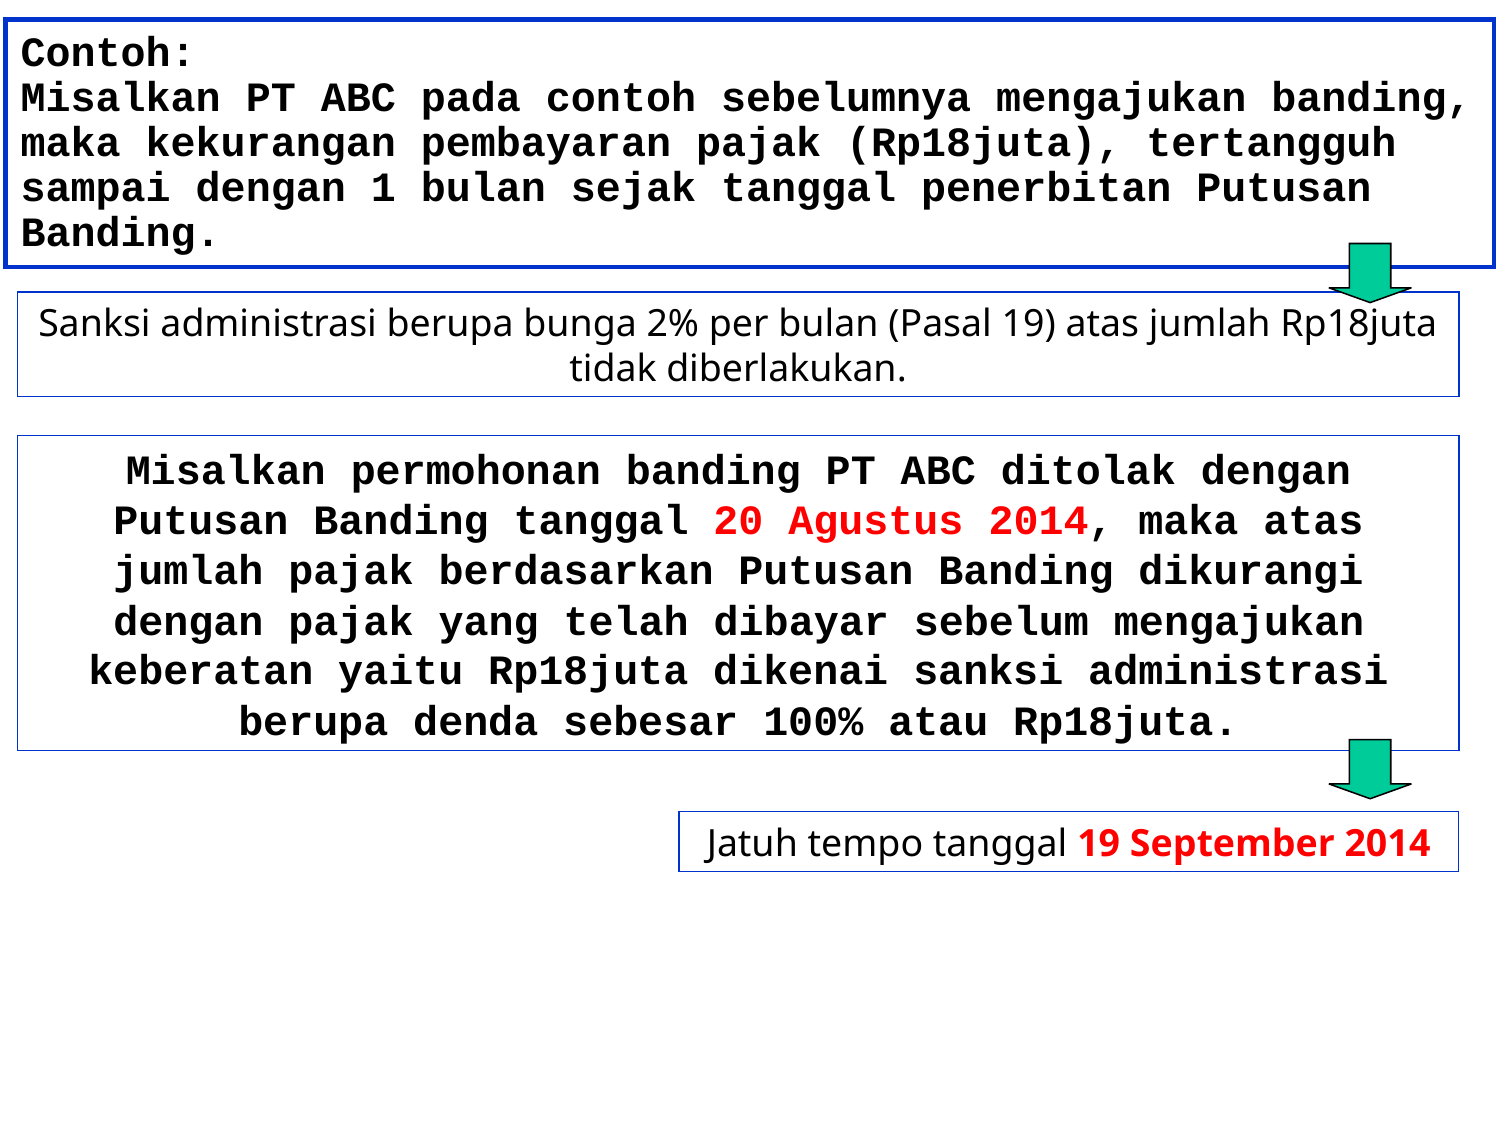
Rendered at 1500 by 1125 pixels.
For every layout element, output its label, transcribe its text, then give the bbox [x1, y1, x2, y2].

text_box [1328, 739, 1412, 799]
text_box Jatuh tempo tanggal 19 September 2014 [679, 811, 1459, 872]
text_box [1328, 243, 1412, 303]
title Contoh: Misalkan PT ABC pada contoh sebelumnya mengajukan banding, maka kekurangan pembayaran pajak (Rp18juta), tertangguh sampai dengan 1 bulan sejak tanggal penerbitan Putusan Banding. [5, 18, 1495, 268]
text_box Misalkan permohonan banding PT ABC ditolak dengan Putusan Banding tanggal 20 Agustus 2014, maka atas jumlah pajak berdasarkan Putusan Banding dikurangi dengan pajak yang telah dibayar sebelum mengajukan keberatan yaitu Rp18juta dikenai sanksi administrasi berupa denda sebesar 100% atau Rp18juta. [17, 435, 1459, 751]
text_box Sanksi administrasi berupa bunga 2% per bulan (Pasal 19) atas jumlah Rp18juta tidak diberlakukan. [17, 291, 1459, 397]
